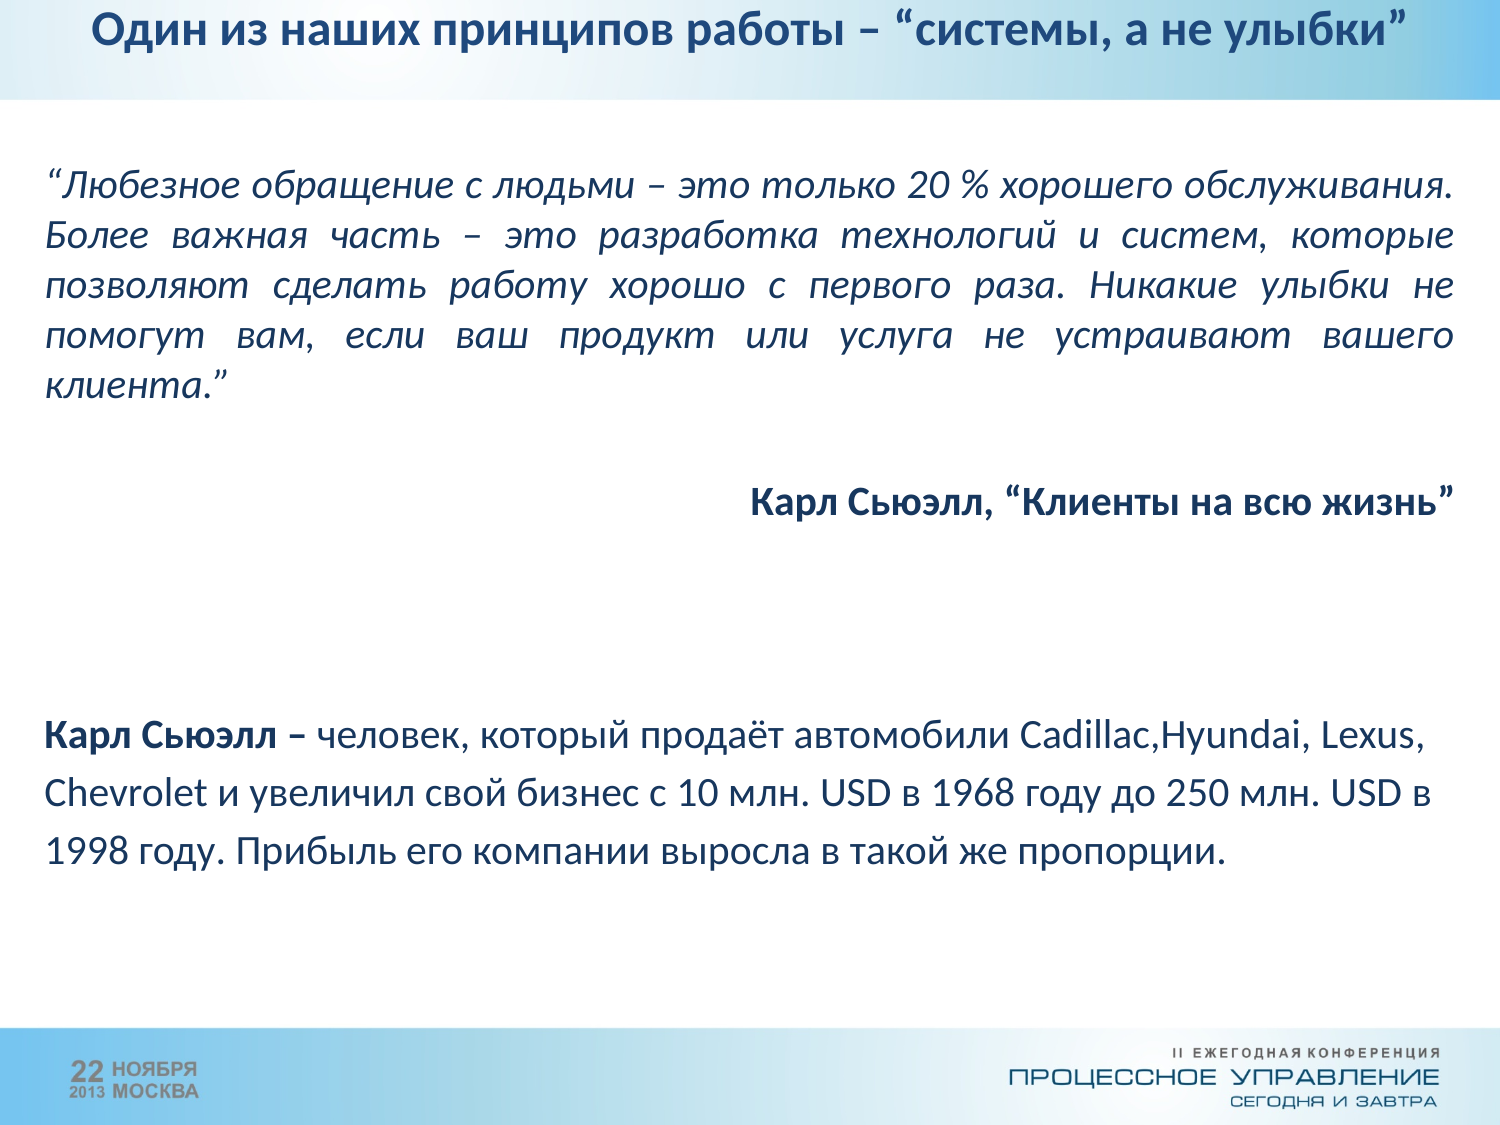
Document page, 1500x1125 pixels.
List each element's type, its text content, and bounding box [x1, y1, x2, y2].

list “Любезное обращение с людьми – это только 20 % хорошего обслуживания. Более важная часть – это разработка технологий и систем, которые позволяют сделать работу хорошо с первого раза. Никакие улыбки не помогут вам, если ваш продукт или услуга не устраивают вашего клиента.” Карл Сьюэлл, “Клиенты на всю жизнь” Карл Сьюэлл – человек, который продаёт автомобили Cadillac,Hyundai, Lexus, Chevrolet и увеличил свой бизнес с 10 млн. USD в 1968 году до 250 млн. USD в 1998 году. Прибыль его компании выросла в такой же пропорции. [29, 148, 1471, 953]
list Один из наших принципов работы – “системы, а не улыбки” [29, 0, 1471, 102]
picture [0, 0, 1500, 1125]
